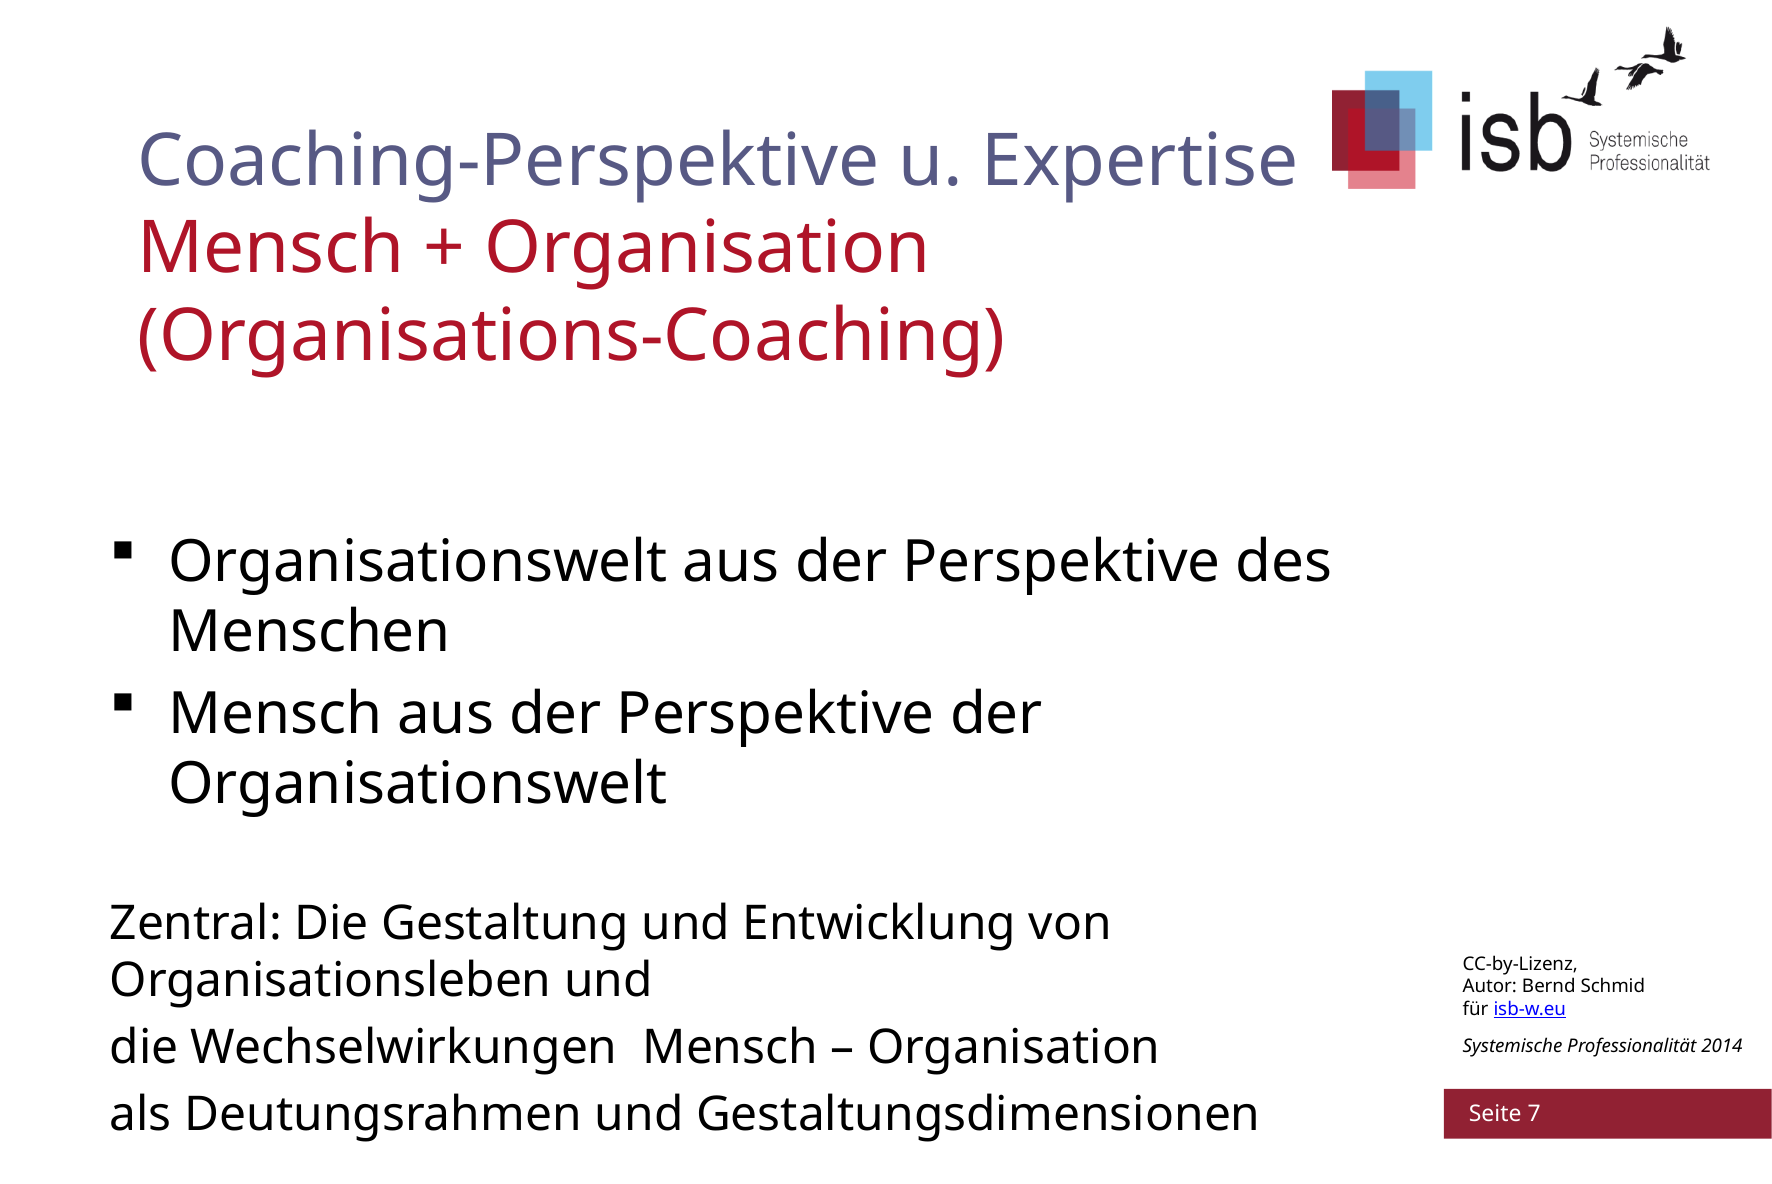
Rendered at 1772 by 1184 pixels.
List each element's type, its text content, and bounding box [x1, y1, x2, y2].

list Organisationswelt aus der Perspektive des Menschen Mensch aus der Perspektive der Organisationswelt Zentral: Die Gestaltung und Entwicklung von Organisationsleben und die Wechselwirkungen Mensch – Organisation als Deutungsrahmen und Gestaltungsdimensionen [90, 426, 1542, 1184]
picture [1332, 20, 1725, 194]
slide_number Seite 7 [1443, 1088, 1772, 1139]
title Coaching-Perspektive u. Expertise Mensch + Organisation (Organisations-Coaching) [118, 94, 1444, 393]
